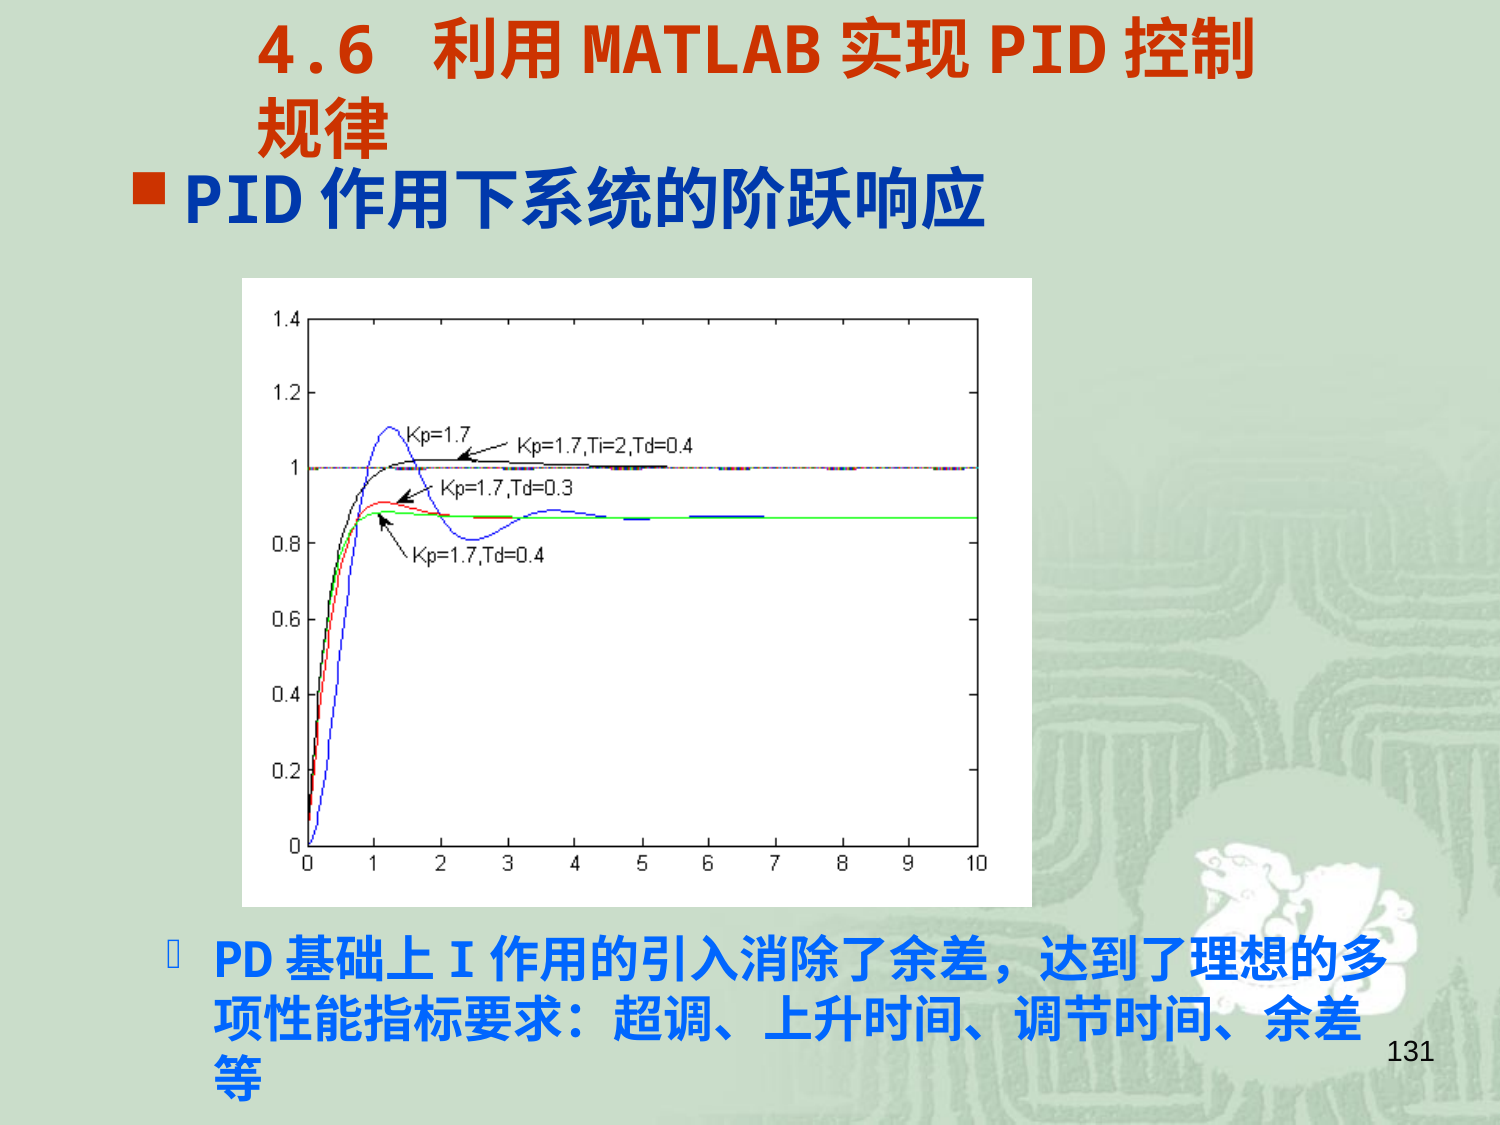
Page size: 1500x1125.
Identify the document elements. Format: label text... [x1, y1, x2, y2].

picture [0, 0, 1500, 1125]
slide_number 131 [1074, 1024, 1451, 1103]
text_box PD基础上I作用的引入消除了余差，达到了理想的多项性能指标要求：超调、上升时间、调节时间、余差等 [76, 920, 1427, 1024]
text_box 4.6 利用MATLAB实现PID控制规律 [242, 0, 1294, 175]
list PID作用下系统的阶跃响应 [112, 148, 1388, 232]
